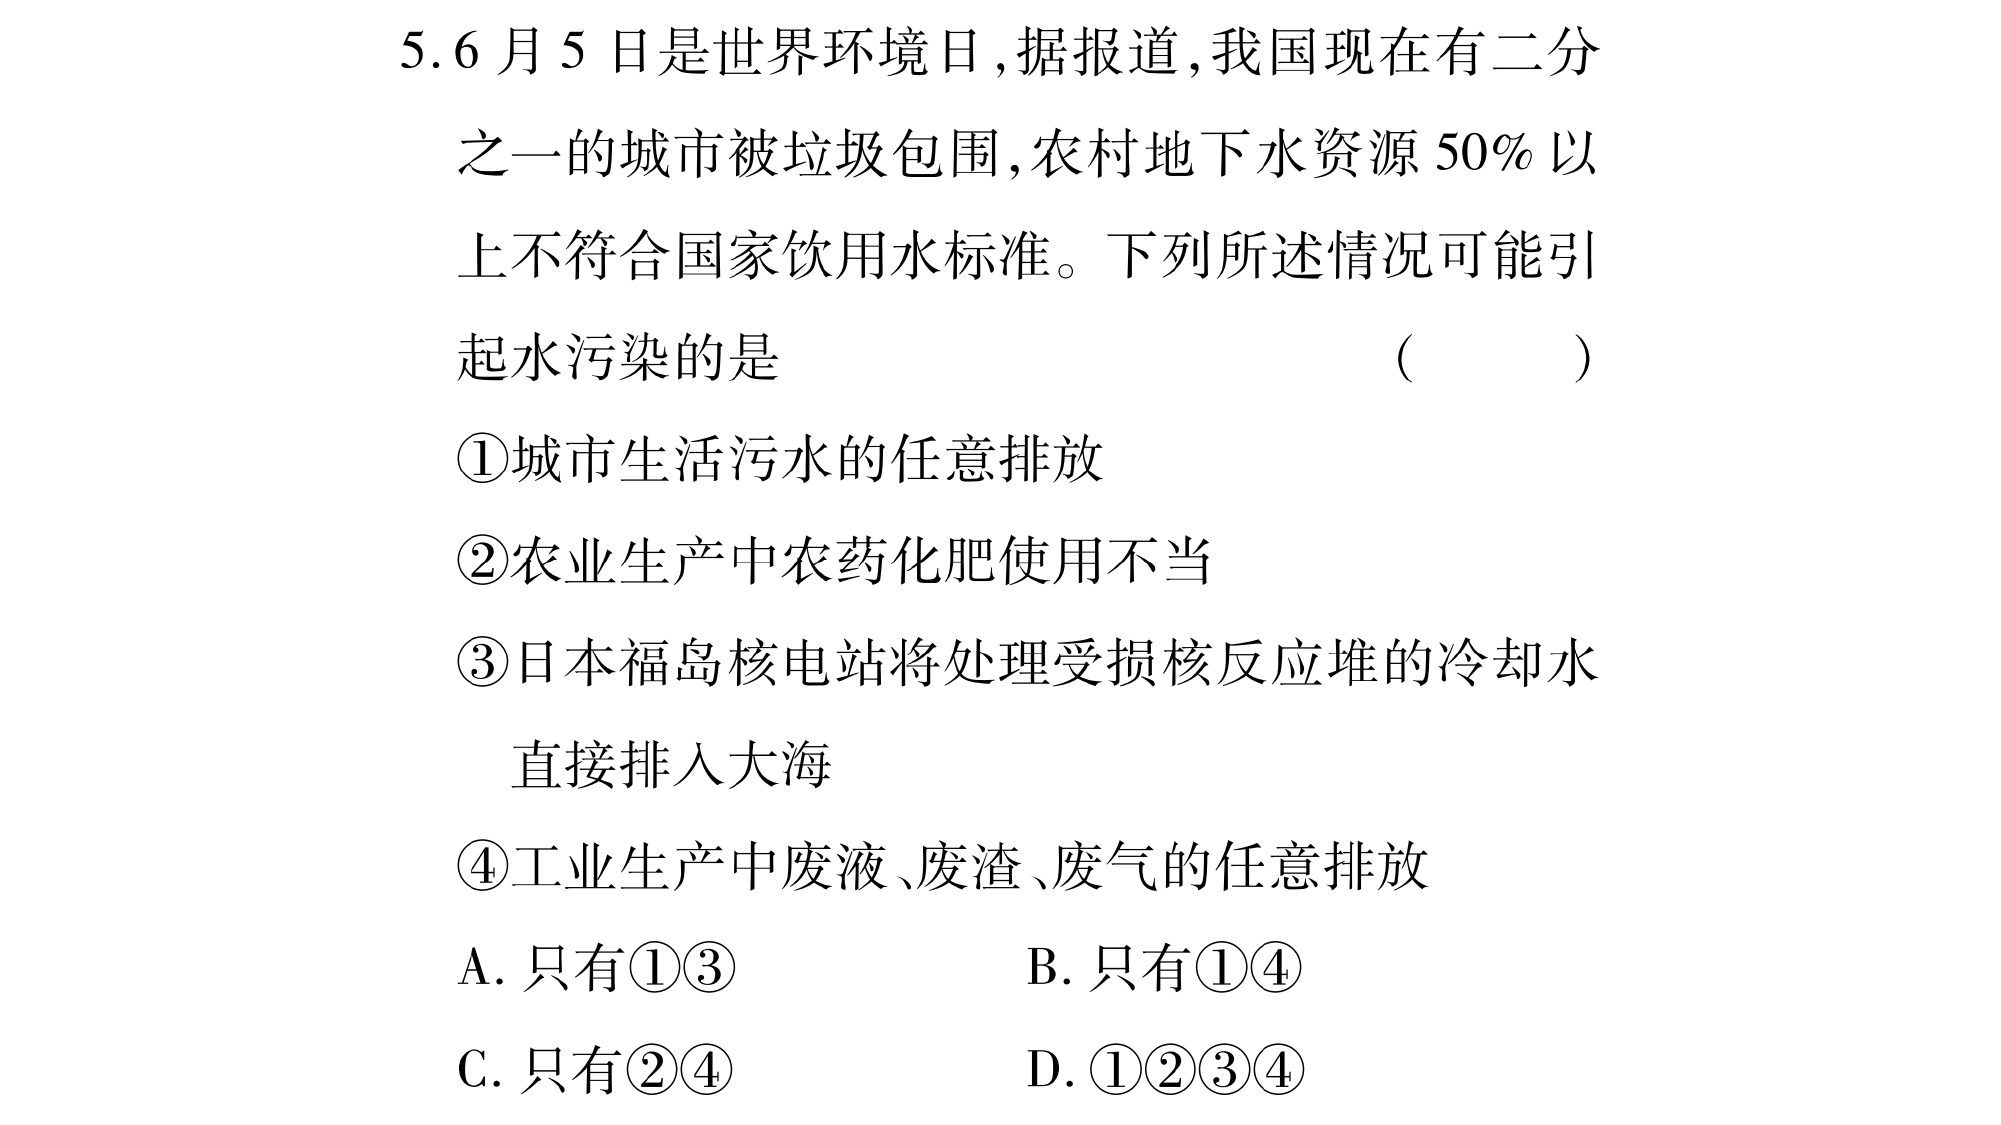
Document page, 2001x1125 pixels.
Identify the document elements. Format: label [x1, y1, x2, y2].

picture [384, 18, 1616, 1107]
